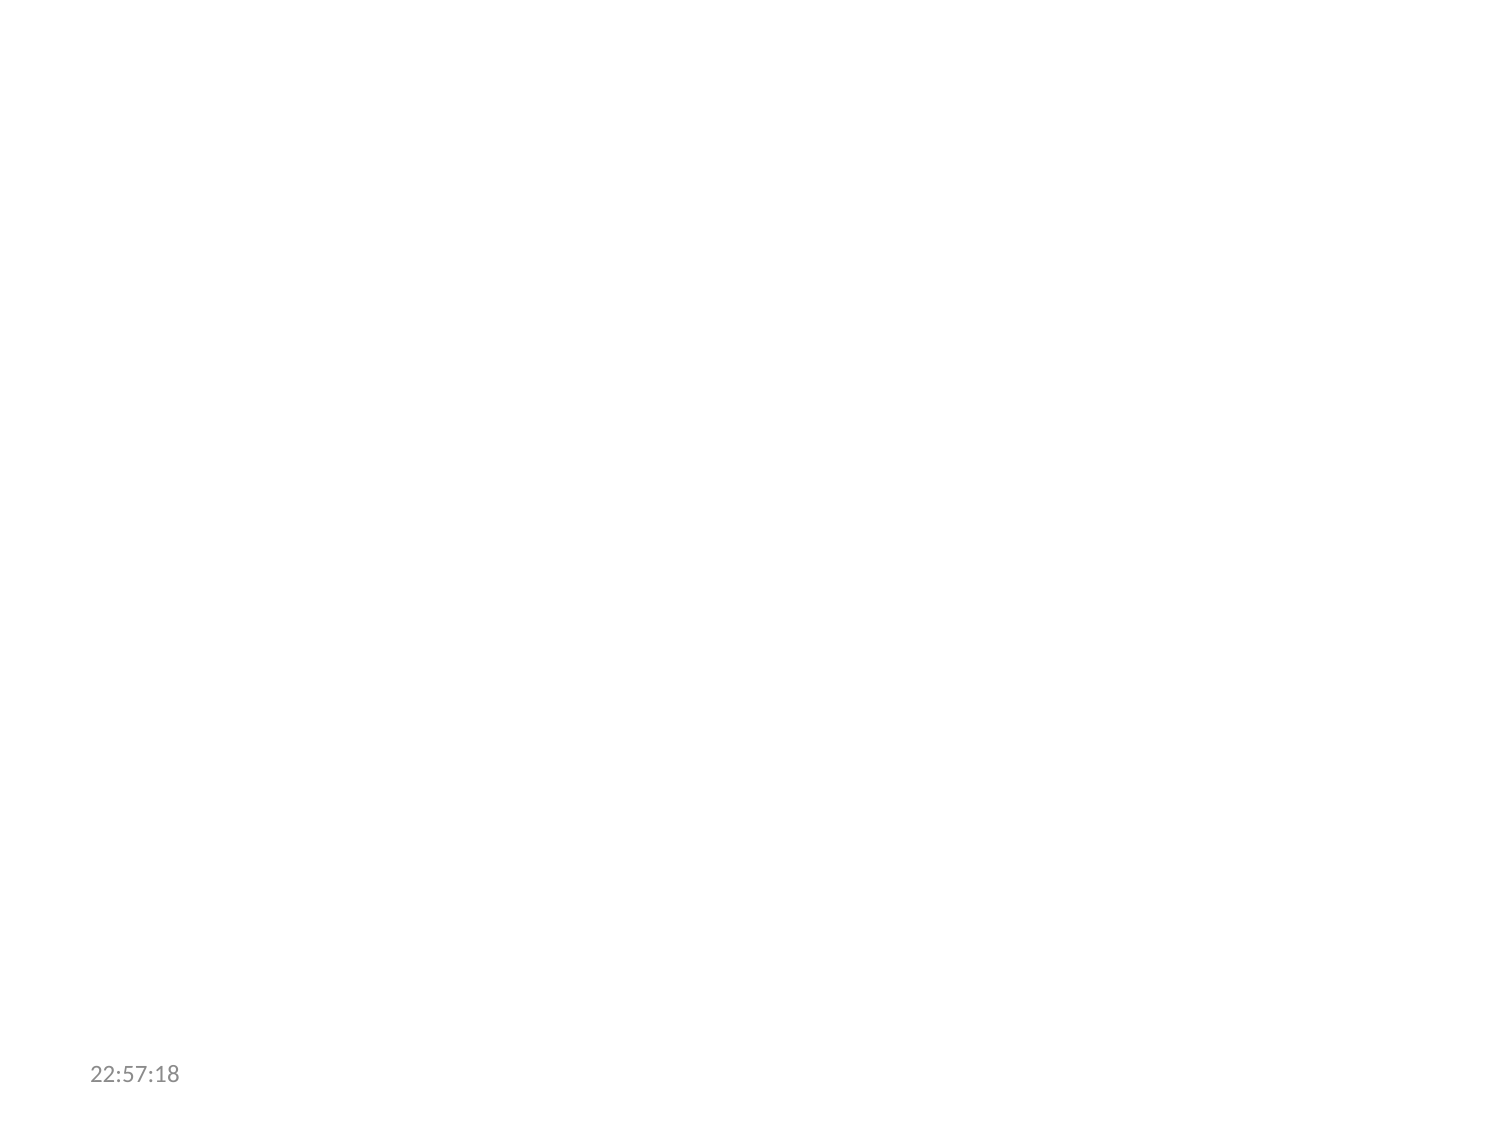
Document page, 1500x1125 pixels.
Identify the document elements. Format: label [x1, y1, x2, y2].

slide_number [75, 1042, 425, 1103]
